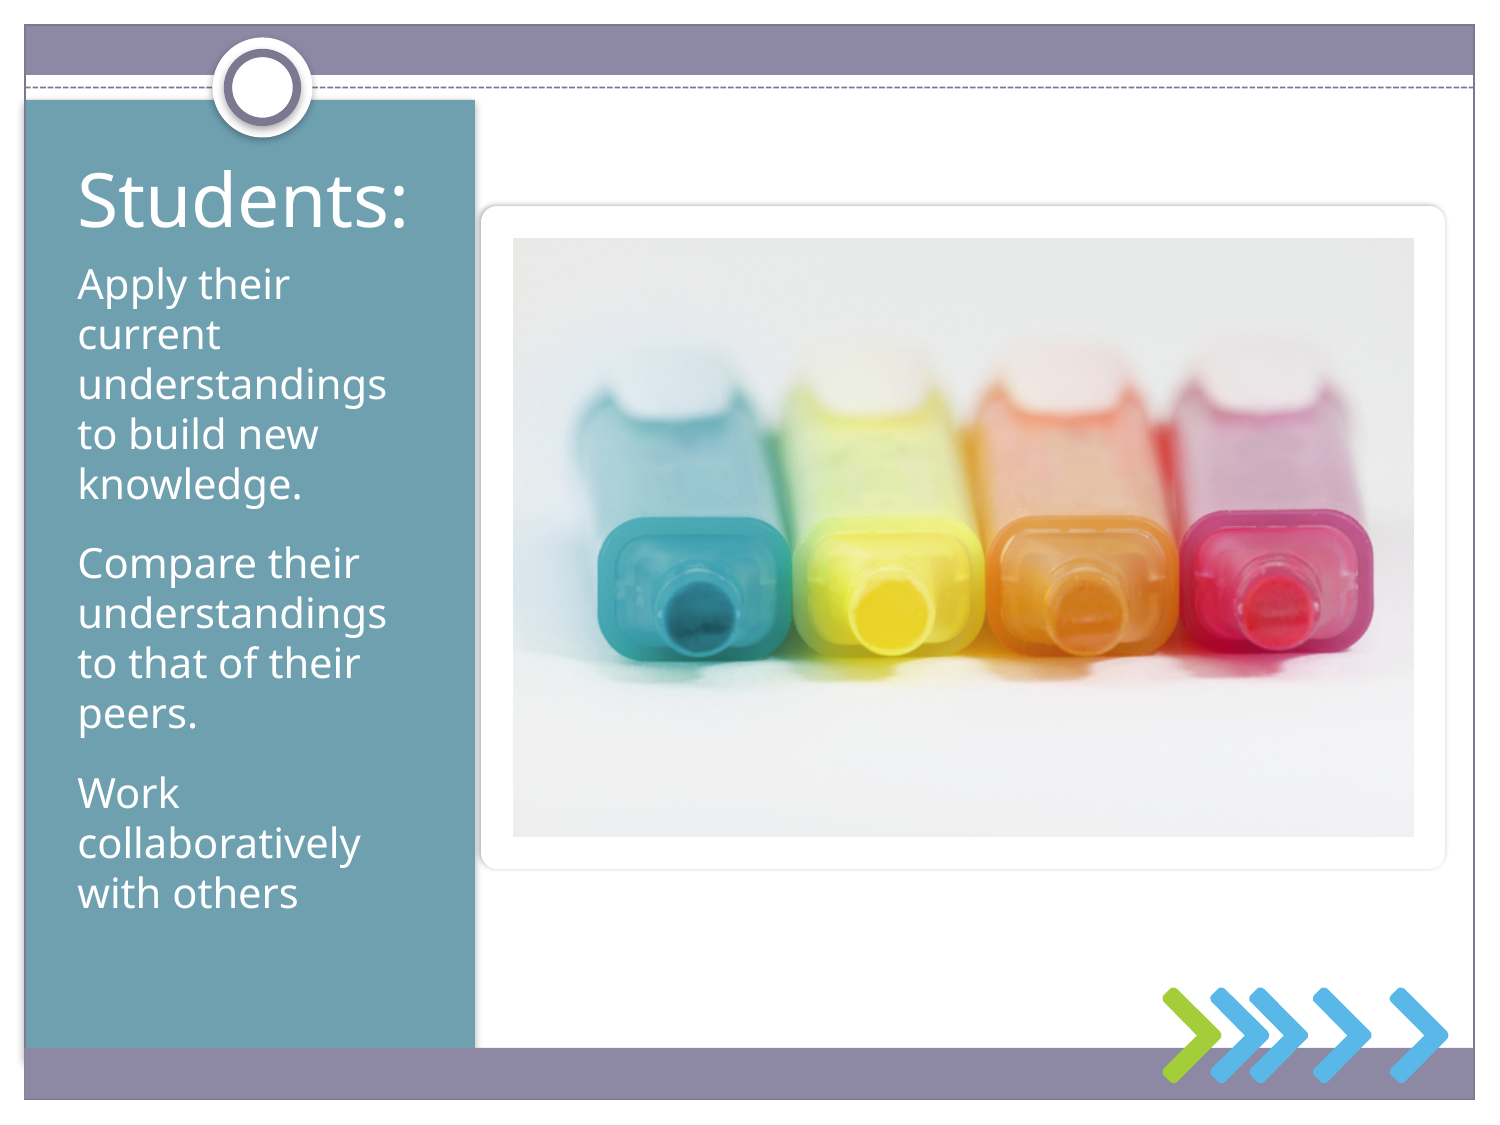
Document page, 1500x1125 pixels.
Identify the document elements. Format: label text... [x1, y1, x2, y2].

picture [512, 237, 1415, 838]
picture [1162, 987, 1449, 1084]
list Apply their current understandings to build new knowledge. Compare their understandings to that of their peers. Work collaboratively with others [62, 249, 450, 1005]
title Students: [62, 87, 450, 249]
